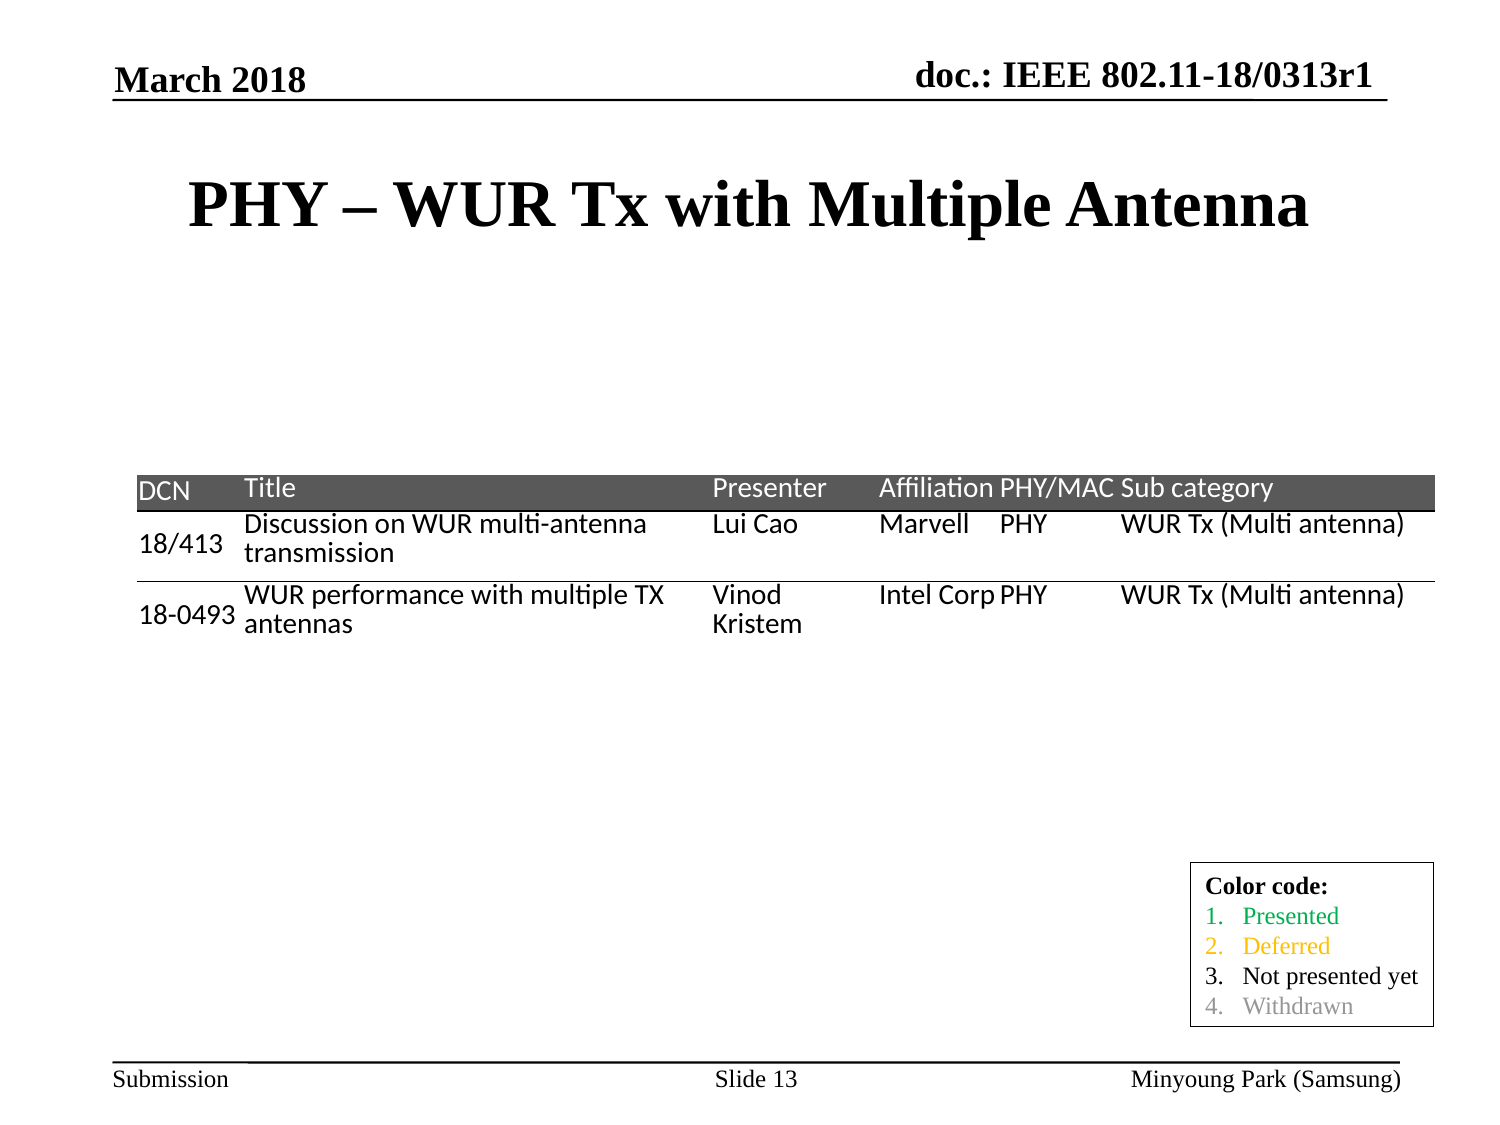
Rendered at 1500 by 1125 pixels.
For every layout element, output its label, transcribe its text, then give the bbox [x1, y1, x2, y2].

table_header Affiliation [878, 475, 999, 510]
table_cell Lui Cao [712, 512, 878, 581]
table_cell PHY [999, 582, 1120, 652]
table_cell 18/413 [137, 512, 243, 581]
table_cell Discussion on WUR multi-antenna transmission [243, 512, 712, 581]
table_header Title [243, 475, 712, 510]
text_box Color code: Presented Deferred Not presented yet Withdrawn [1190, 862, 1434, 1027]
table_cell WUR Tx (Multi antenna) [1120, 512, 1435, 581]
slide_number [114, 54, 335, 101]
table_header DCN [137, 475, 243, 510]
table_header Presenter [712, 475, 878, 510]
slide_number Slide 13 [712, 1061, 800, 1093]
table_header PHY/MAC [999, 475, 1120, 510]
table_cell PHY [999, 512, 1120, 581]
table_cell Marvell [878, 512, 999, 581]
table_cell WUR performance with multiple TX antennas [243, 582, 712, 652]
title PHY – WUR Tx with Multiple Antenna [112, 112, 1388, 288]
table_cell Intel Corp [878, 582, 999, 652]
table_cell Vinod Kristem [712, 582, 878, 652]
footer Minyoung Park (Samsung) [949, 1061, 1402, 1093]
table_header Sub category [1120, 475, 1435, 510]
table_cell 18-0493 [137, 582, 243, 652]
table_cell WUR Tx (Multi antenna) [1120, 582, 1435, 652]
